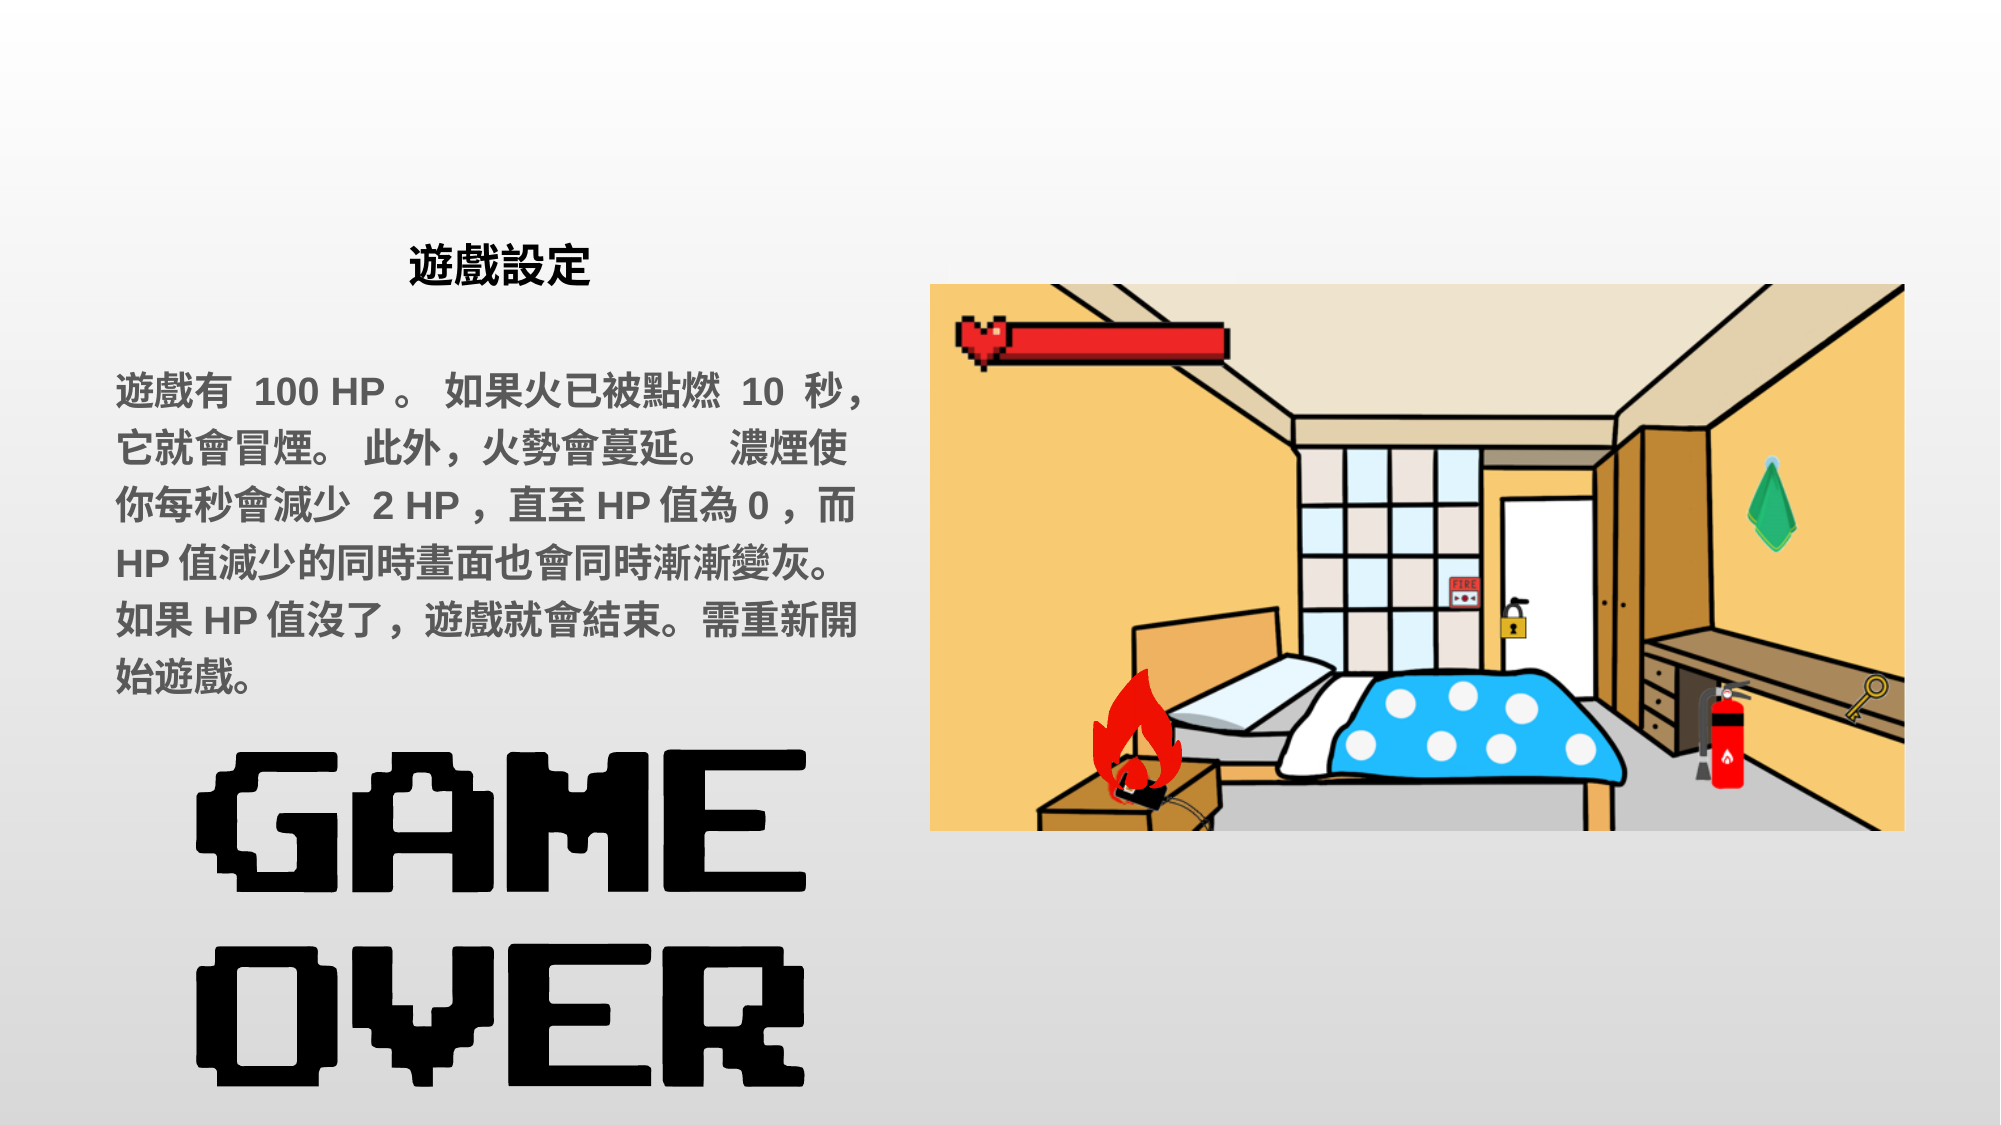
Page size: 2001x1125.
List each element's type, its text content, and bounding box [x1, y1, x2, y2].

text_box 遊戲有 100 HP。 如果火已被點燃 10 秒，它就會冒煙。 此外，火勢會蔓延。 濃煙使你每秒會減少 2 HP，直至HP值為0，而HP值減少的同時畫面也會同時漸漸變灰。如果HP值沒了，遊戲就會結束。需重新開始遊戲。 [100, 349, 901, 951]
picture [195, 747, 806, 1087]
picture [930, 264, 1906, 831]
text_box 遊戲設定 [203, 221, 798, 307]
